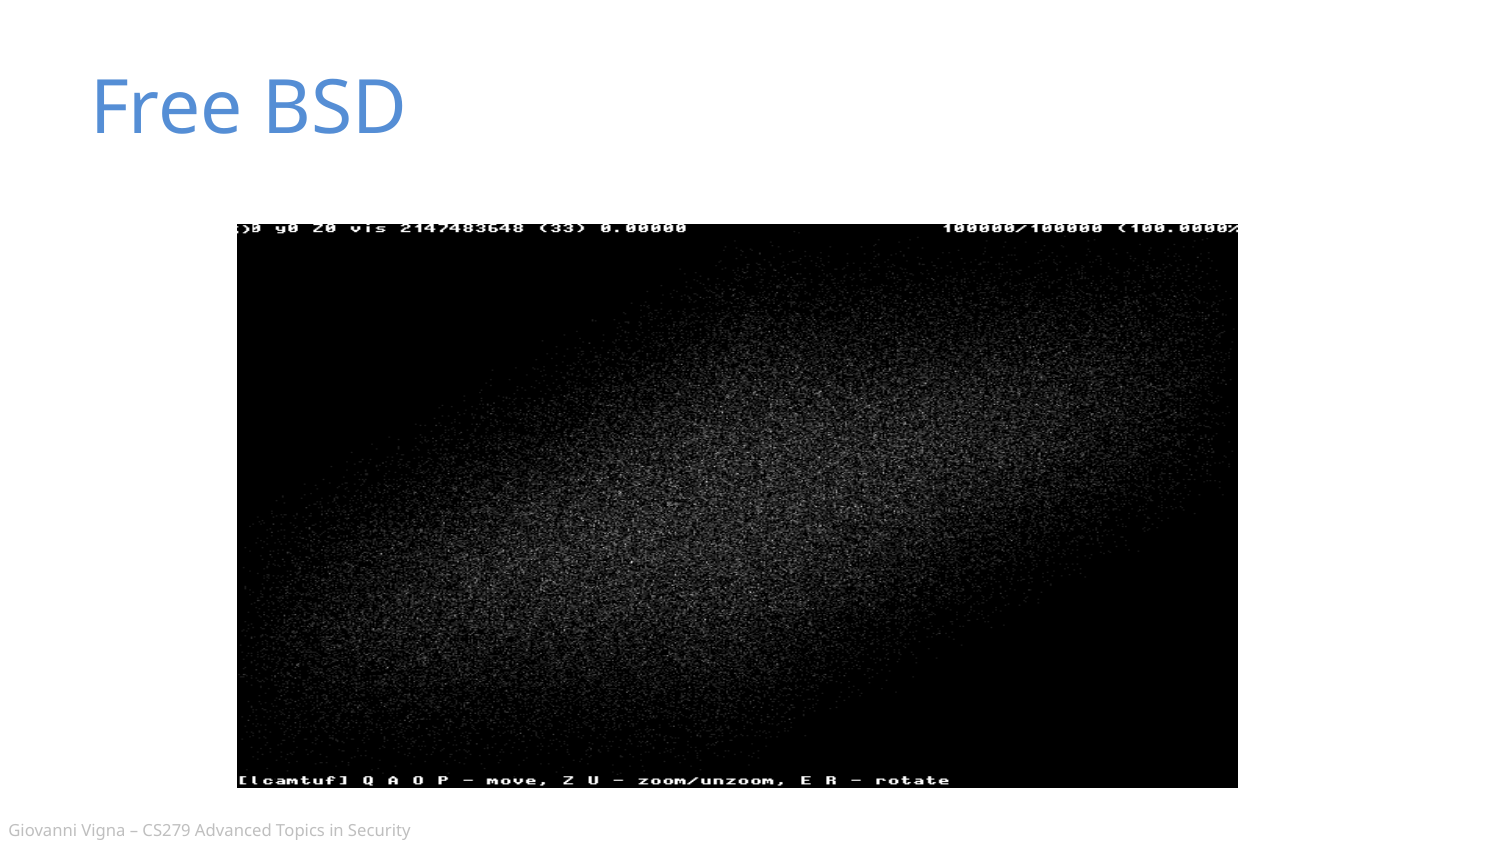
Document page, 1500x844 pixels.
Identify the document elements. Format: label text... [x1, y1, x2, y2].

picture [237, 224, 1238, 788]
title Free BSD [75, 33, 1425, 175]
